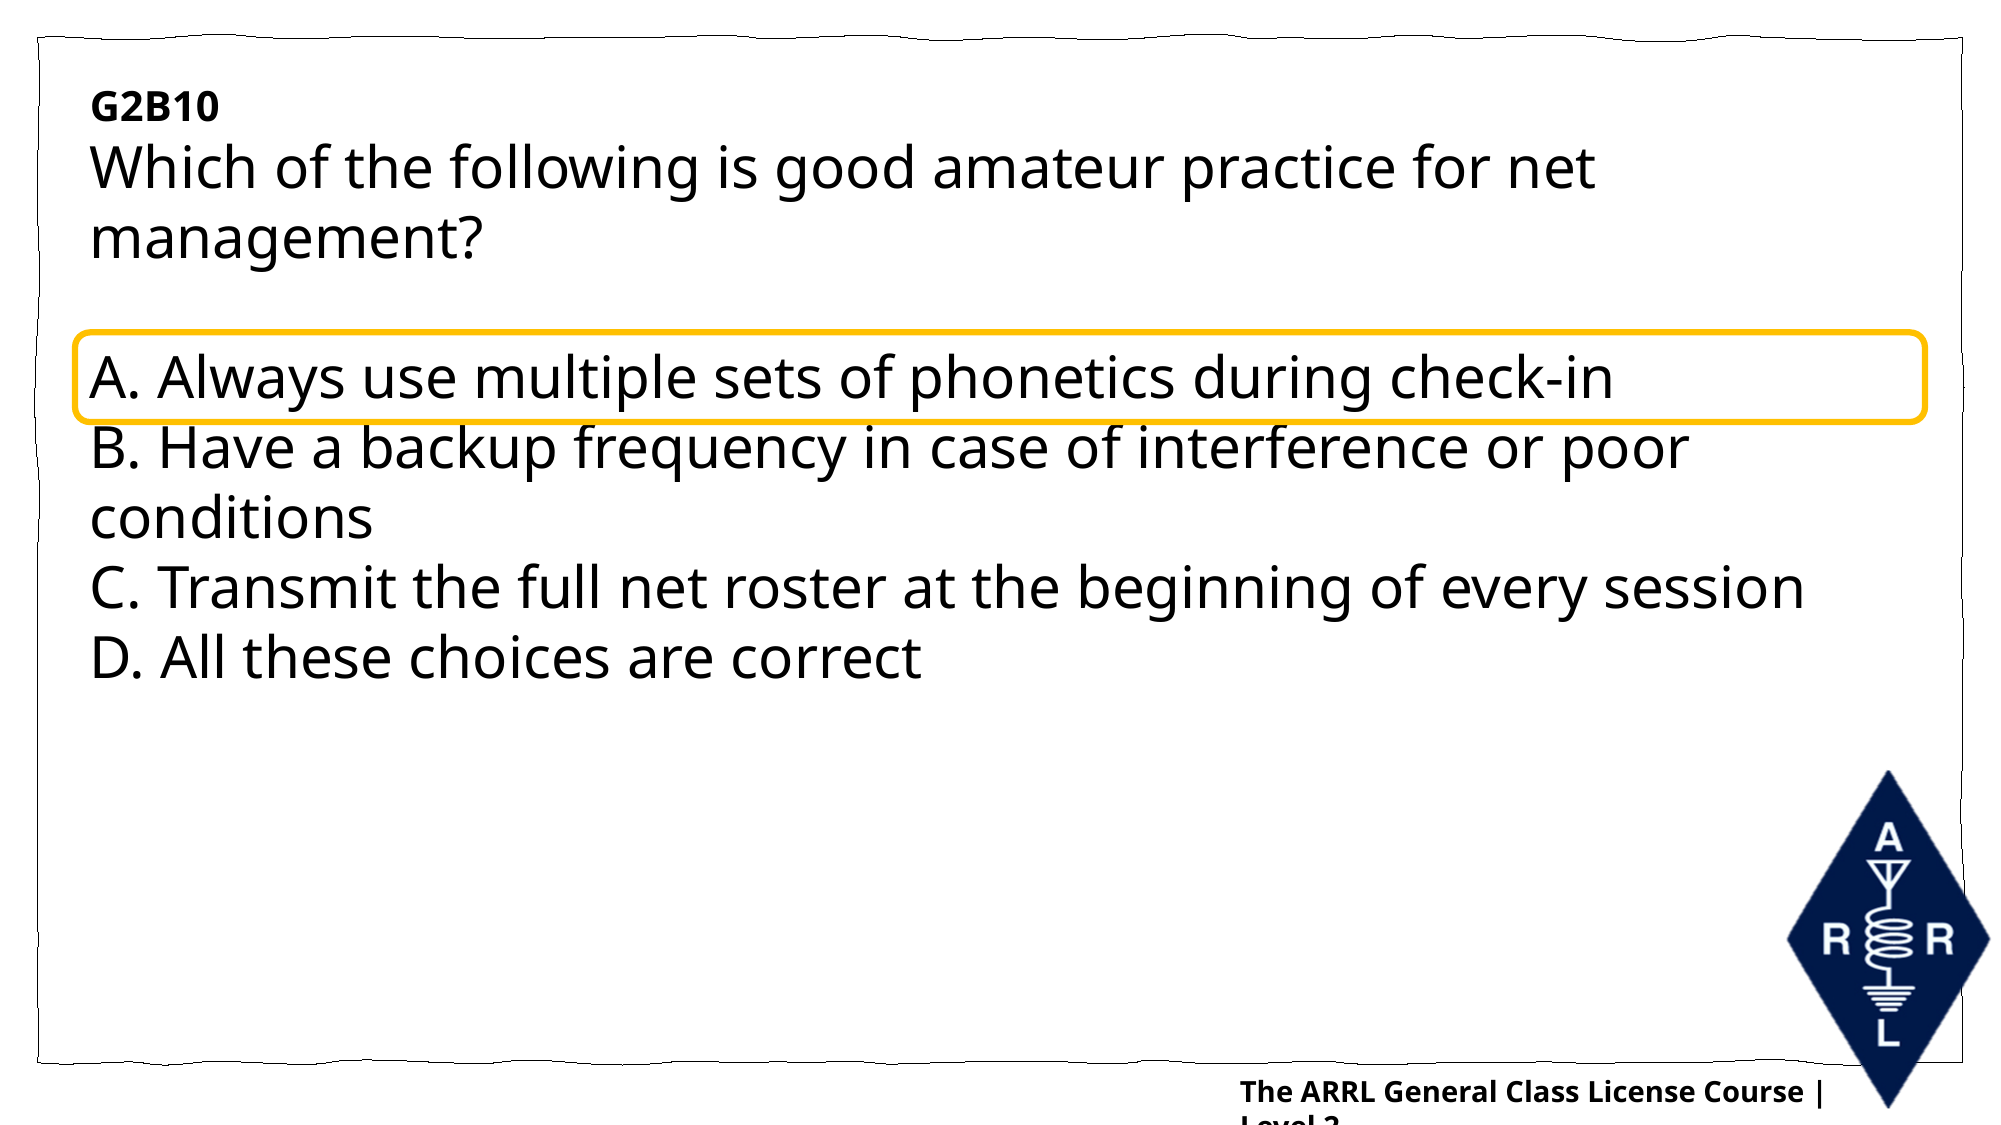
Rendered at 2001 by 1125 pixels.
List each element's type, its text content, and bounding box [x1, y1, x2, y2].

text_box [73, 331, 1927, 424]
text_box G2B10 Which of the following is good amateur practice for net management? A. Always use multiple sets of phonetics during check-in B. Have a backup frequency in case of interference or poor conditions C. Transmit the full net roster at the beginning of every session D. All these choices are correct [75, 72, 1850, 339]
text_box G2B10 Which of the following is good amateur practice for net management? A. Always use multiple sets of phonetics during check-in B. Have a backup frequency in case of interference or poor conditions C. Transmit the full net roster at the beginning of every session D. All these choices are correct [75, 415, 1850, 698]
picture [1773, 752, 1999, 1125]
